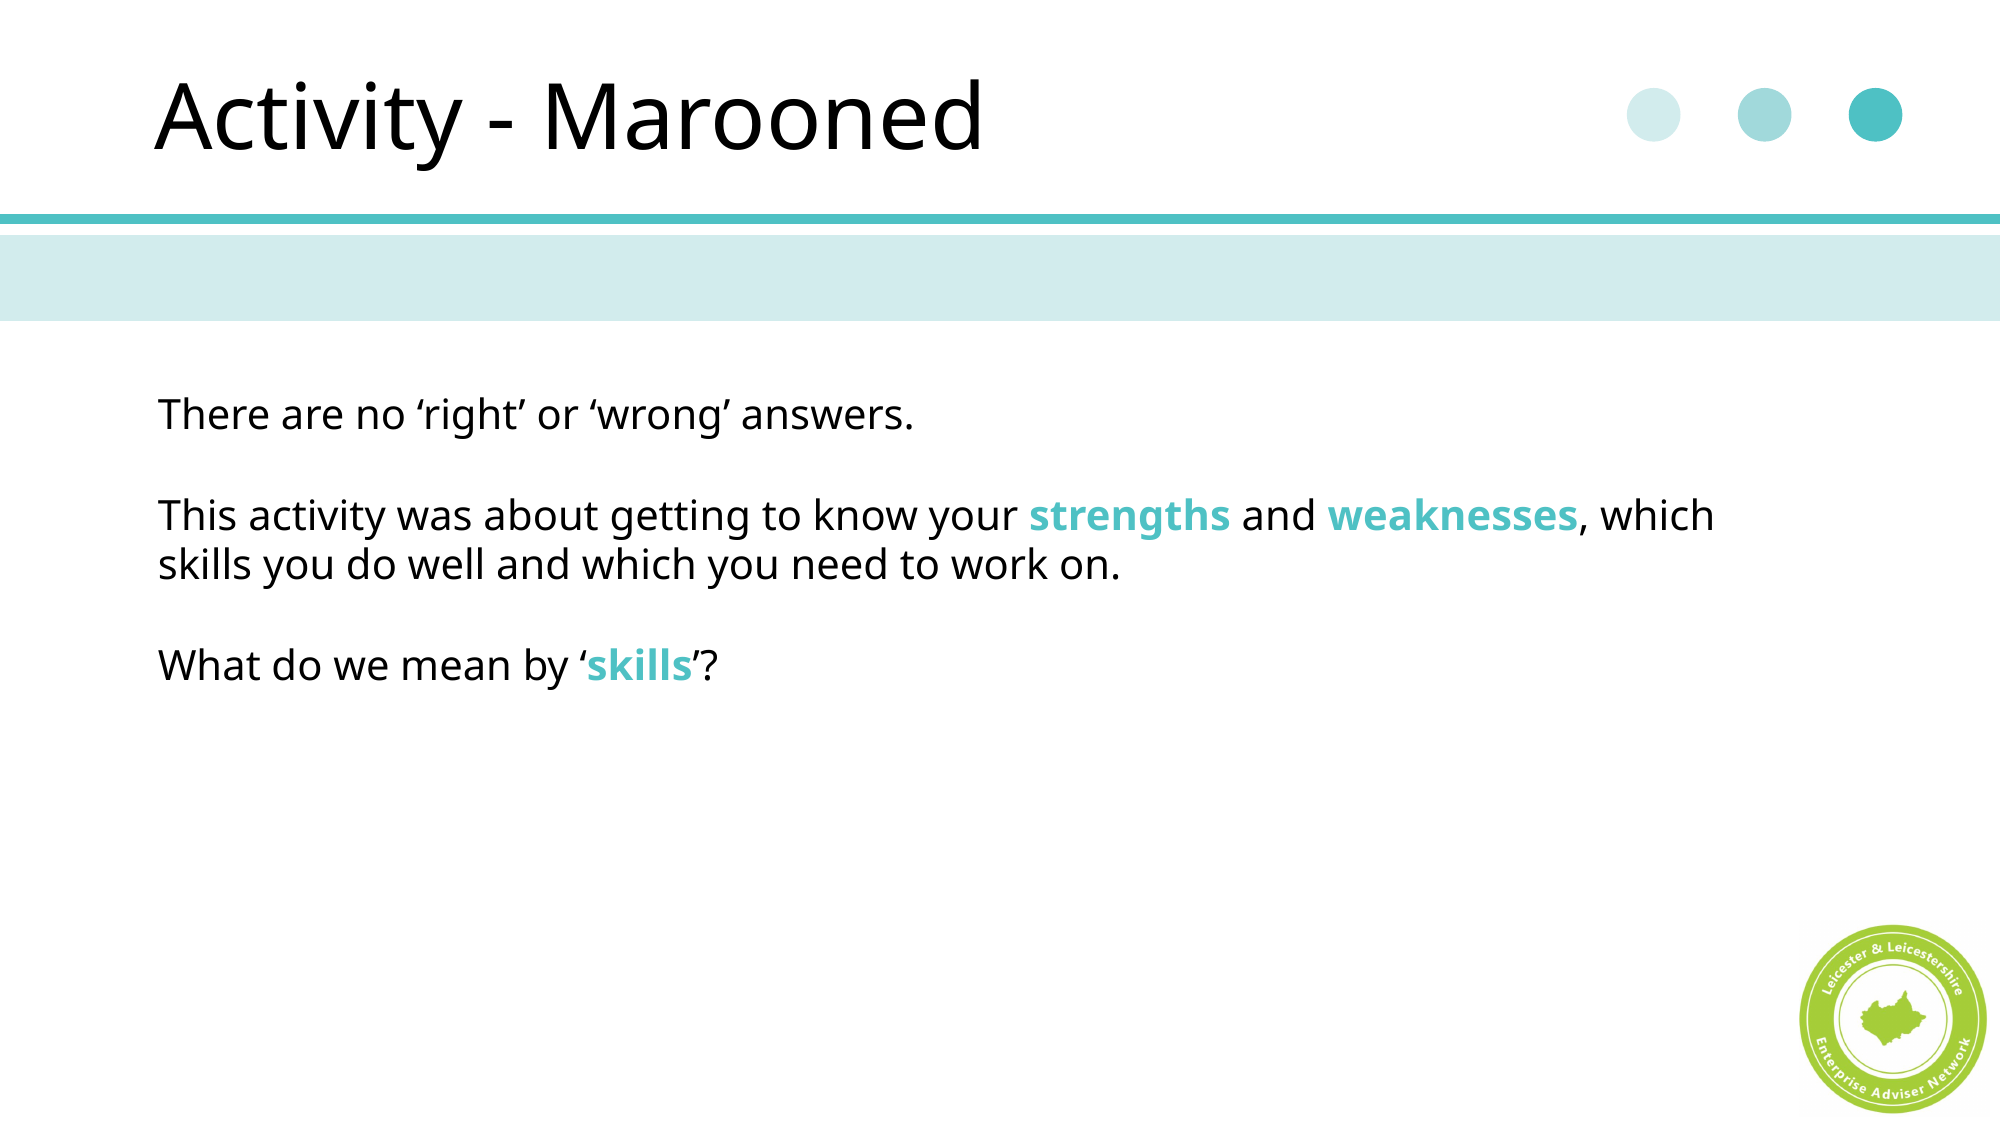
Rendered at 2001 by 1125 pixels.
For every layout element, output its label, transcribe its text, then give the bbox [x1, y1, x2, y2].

text_box [0, 235, 2000, 321]
title Activity - Marooned [0, 4, 1142, 237]
text_box [1626, 87, 1681, 142]
text_box [1848, 87, 1903, 142]
picture [1799, 920, 1990, 1117]
text_box [1142, 214, 2000, 224]
text_box There are no ‘right’ or ‘wrong’ answers. This activity was about getting to know your strengths and weaknesses, which skills you do well and which you need to work on. What do we mean by ‘skills’? [143, 380, 1819, 696]
text_box [1737, 87, 1792, 142]
